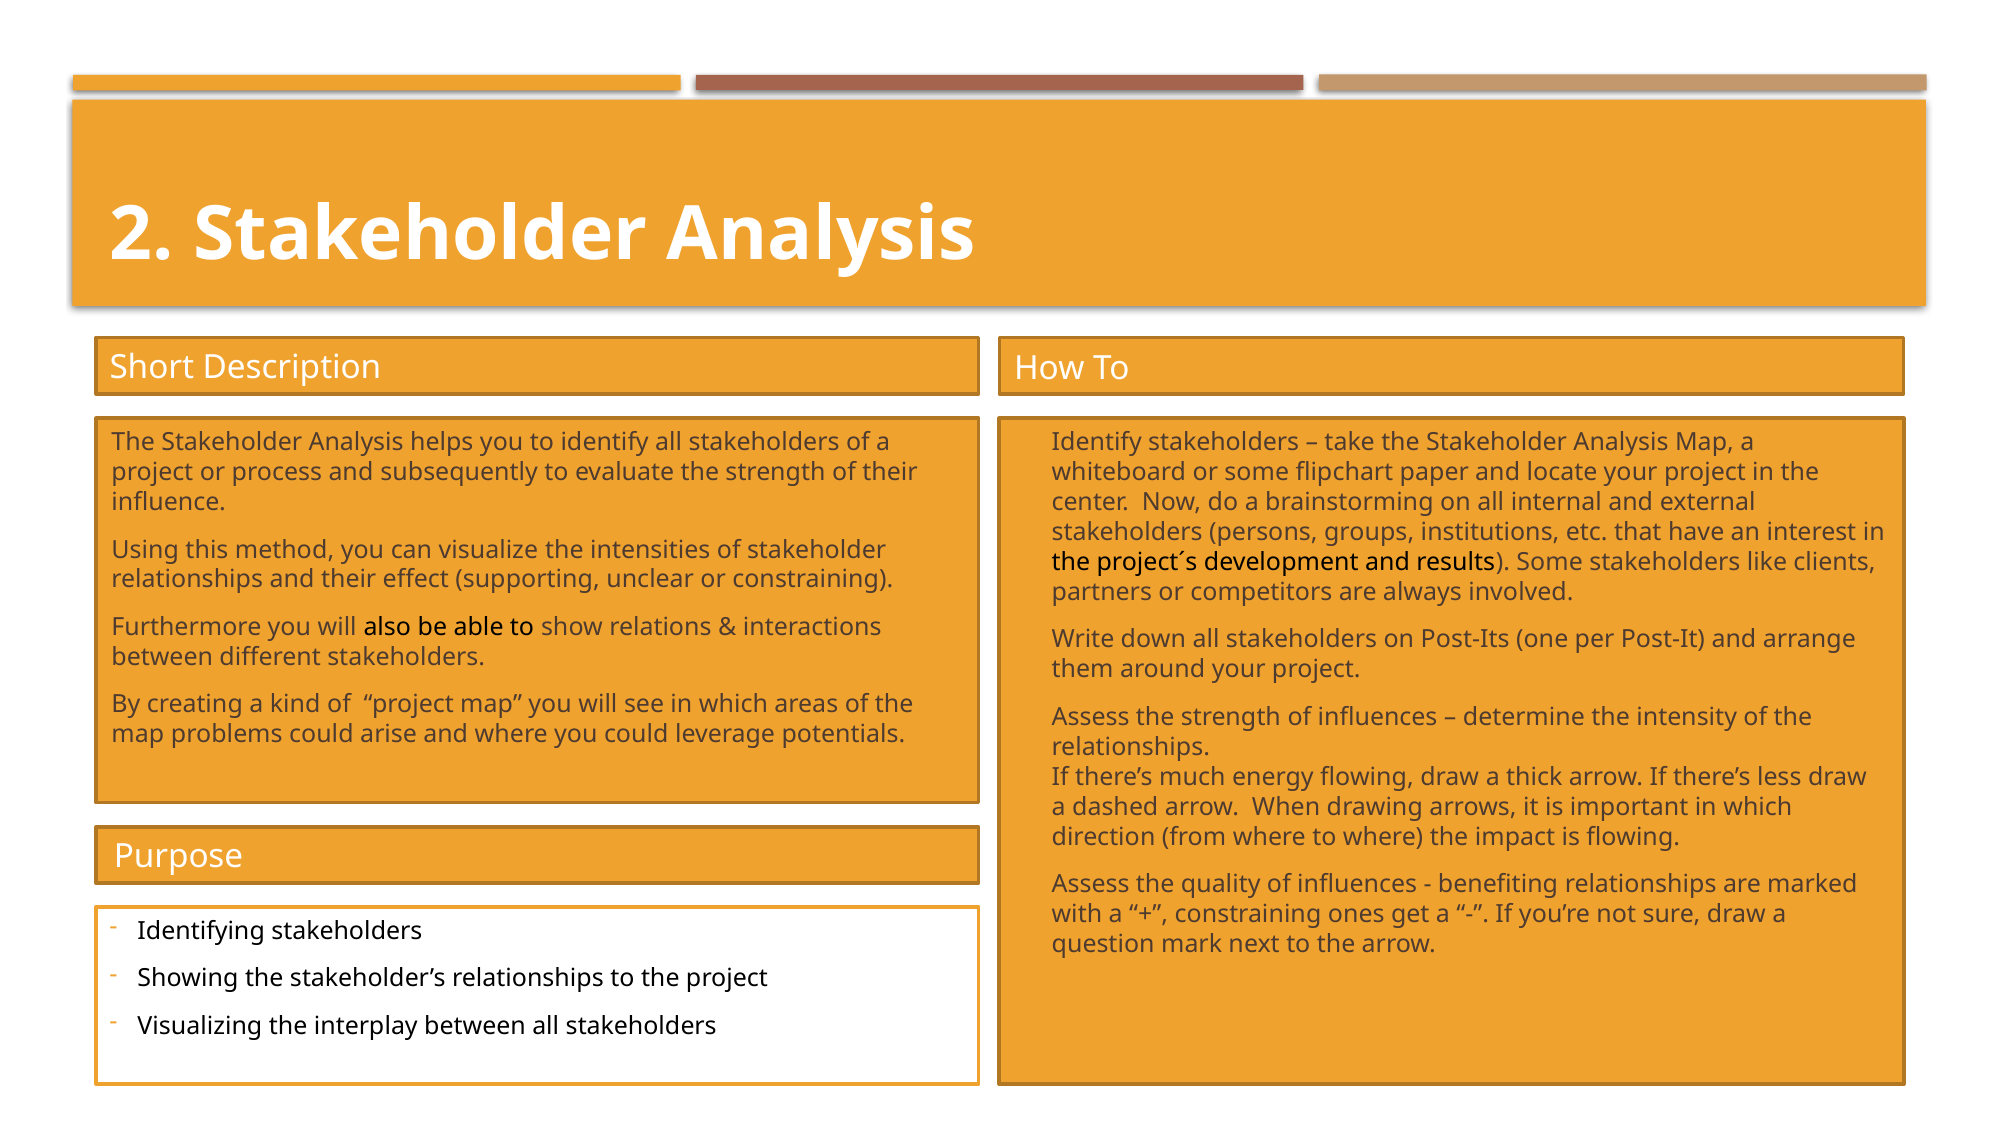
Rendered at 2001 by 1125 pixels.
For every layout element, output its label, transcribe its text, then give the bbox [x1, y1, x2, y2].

list How To [999, 338, 1904, 395]
list Identifying stakeholders Showing the stakeholder’s relationships to the project Visualizing the interplay between all stakeholders [94, 906, 977, 1085]
list The Stakeholder Analysis helps you to identify all stakeholders of a project or process and subsequently to evaluate the strength of their influence. Using this method, you can visualize the intensities of stakeholder relationships and their effect (supporting, unclear or constraining). Furthermore you will also be able to show relations & interactions between different stakeholders. By creating a kind of “project map” you will see in which areas of the map problems could arise and where you could leverage potentials. [96, 418, 979, 803]
list Identify stakeholders – take the Stakeholder Analysis Map, a whiteboard or some flipchart paper and locate your project in the center. Now, do a brainstorming on all internal and external stakeholders (persons, groups, institutions, etc. that have an interest in the project´s development and results). Some stakeholders like clients, partners or competitors are always involved. Write down all stakeholders on Post-Its (one per Post-It) and arrange them around your project. Assess the strength of influences – determine the intensity of the relationships. If there’s much energy flowing, draw a thick arrow. If there’s less draw a dashed arrow. When drawing arrows, it is important in which direction (from where to where) the impact is flowing. Assess the quality of influences - benefiting relationships are marked with a “+”, constraining ones get a “-”. If you’re not sure, draw a question mark next to the arrow. [999, 418, 1904, 1085]
list Short Description [94, 337, 977, 394]
list Purpose [98, 826, 982, 883]
title 2. Stakeholder Analysis [94, 119, 1904, 282]
